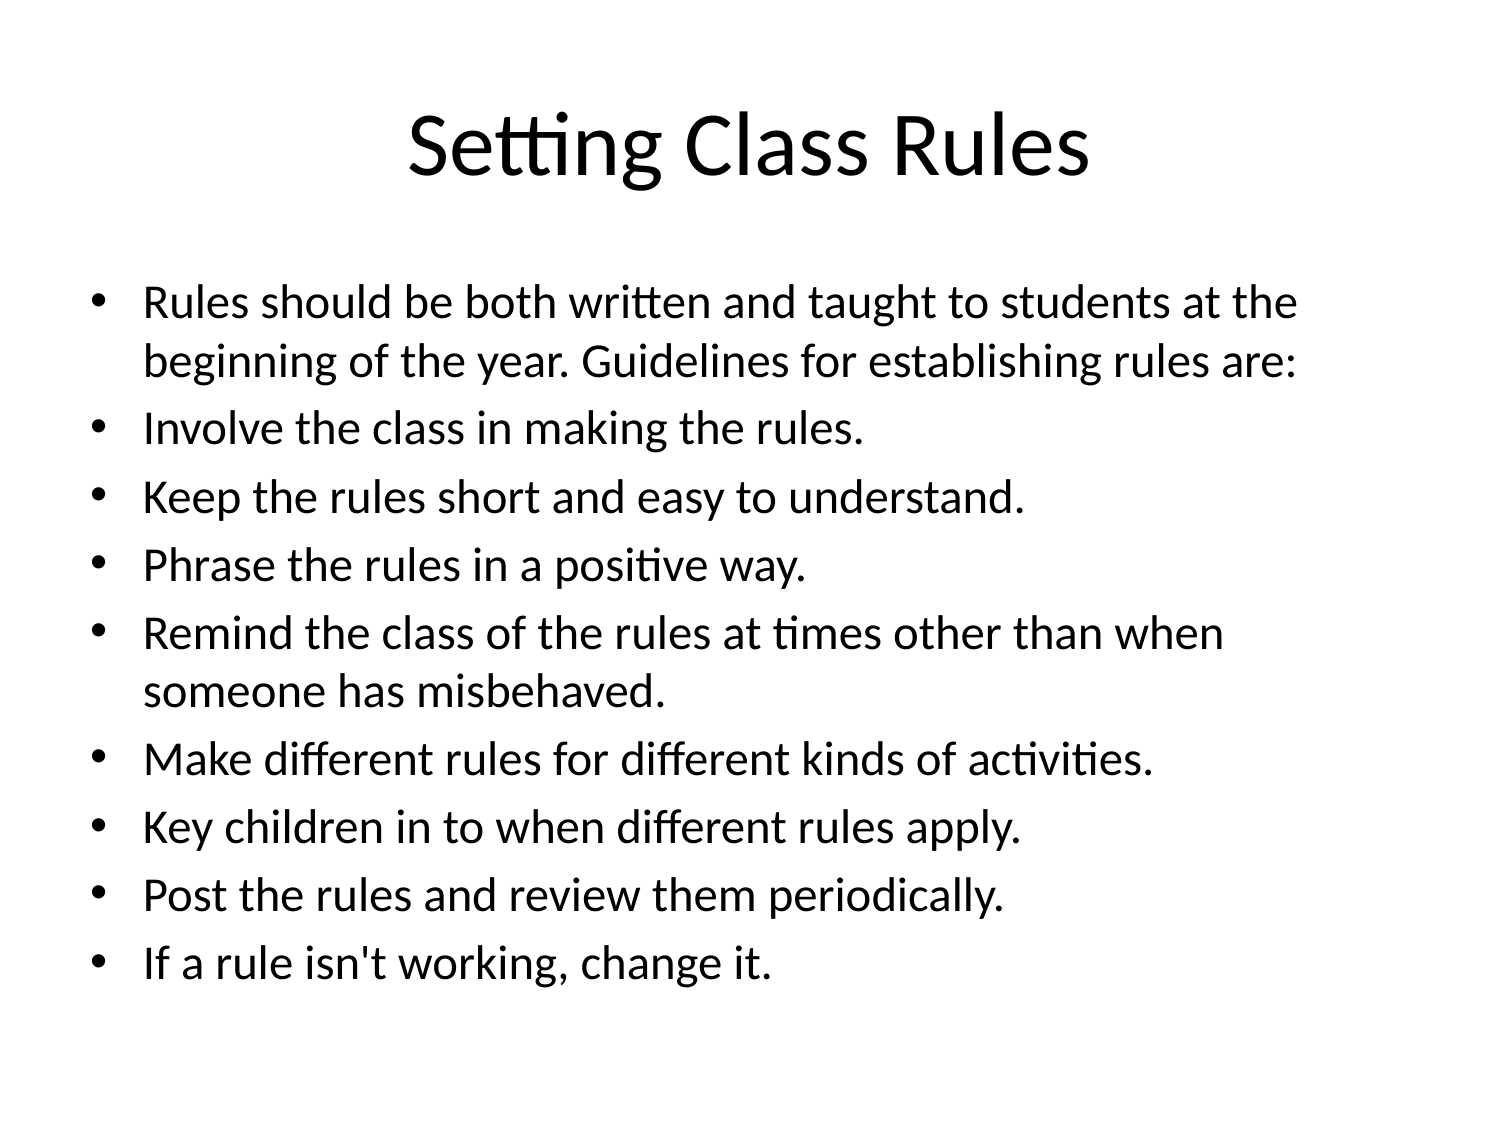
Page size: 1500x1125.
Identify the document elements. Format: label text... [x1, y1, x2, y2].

list Rules should be both written and taught to students at the beginning of the year. Guidelines for establishing rules are: Involve the class in making the rules. Keep the rules short and easy to understand. Phrase the rules in a positive way. Remind the class of the rules at times other than when someone has misbehaved. Make different rules for different kinds of activities. Key children in to when different rules apply. Post the rules and review them periodically. If a rule isn't working, change it. [75, 262, 1425, 1005]
title Setting Class Rules [75, 45, 1425, 233]
